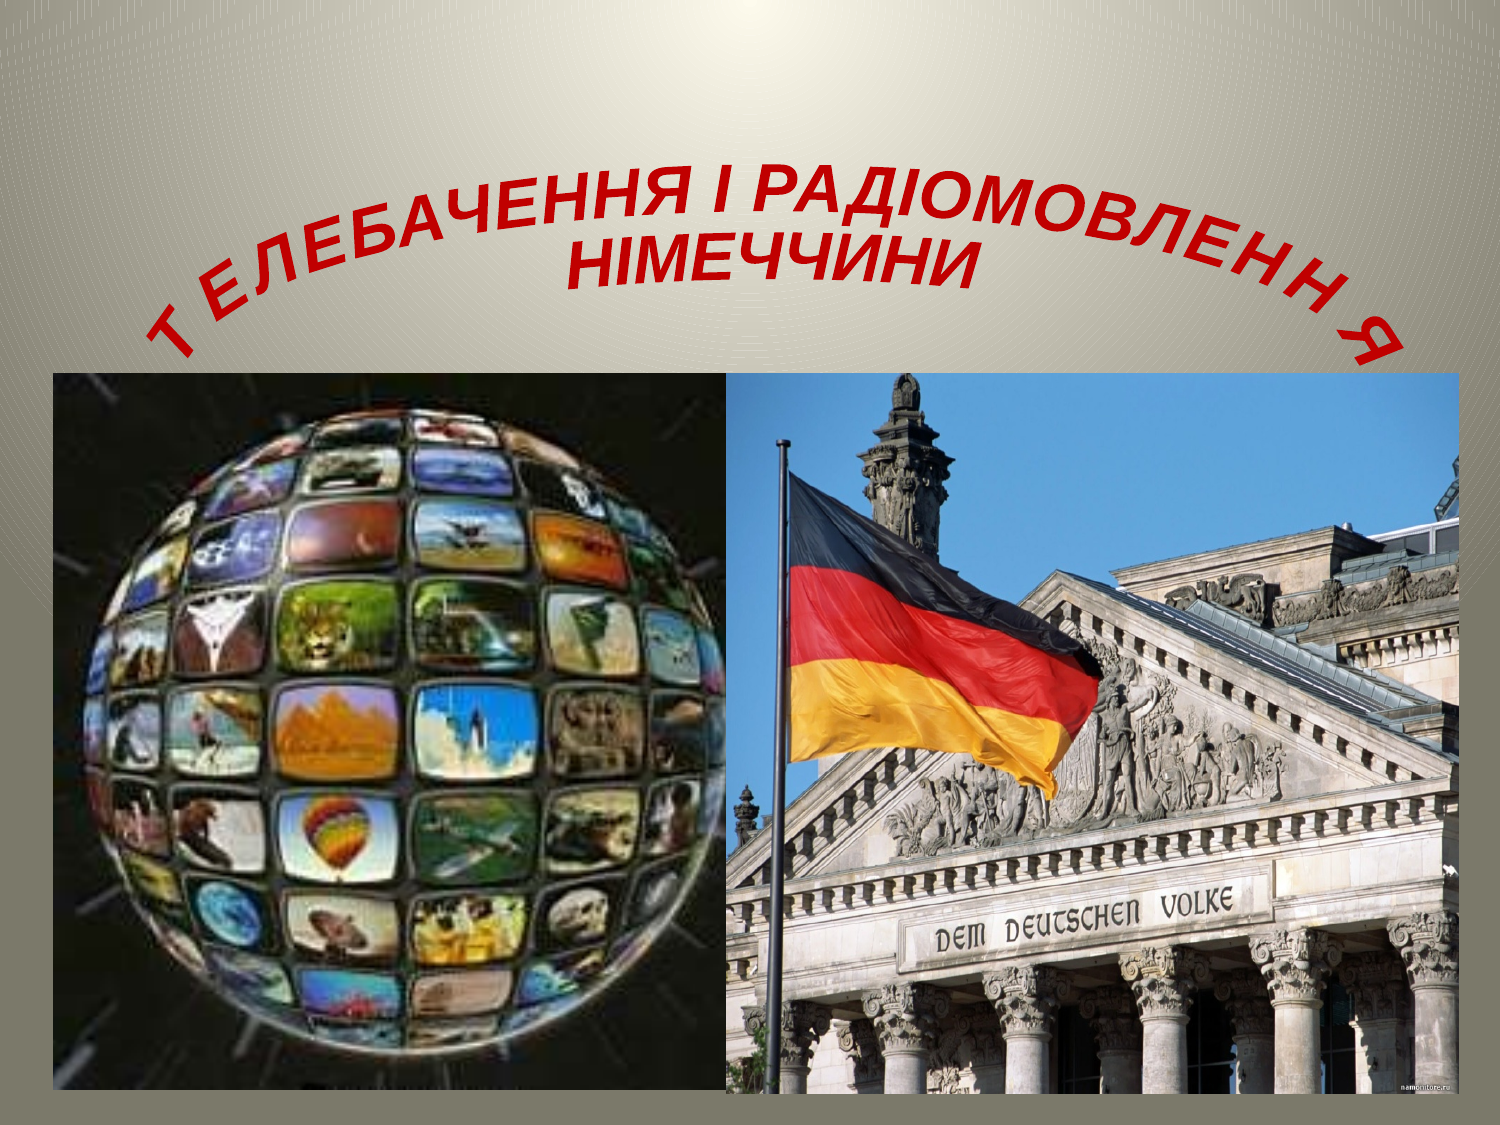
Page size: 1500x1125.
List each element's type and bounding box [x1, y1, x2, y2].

picture [52, 373, 1460, 1095]
